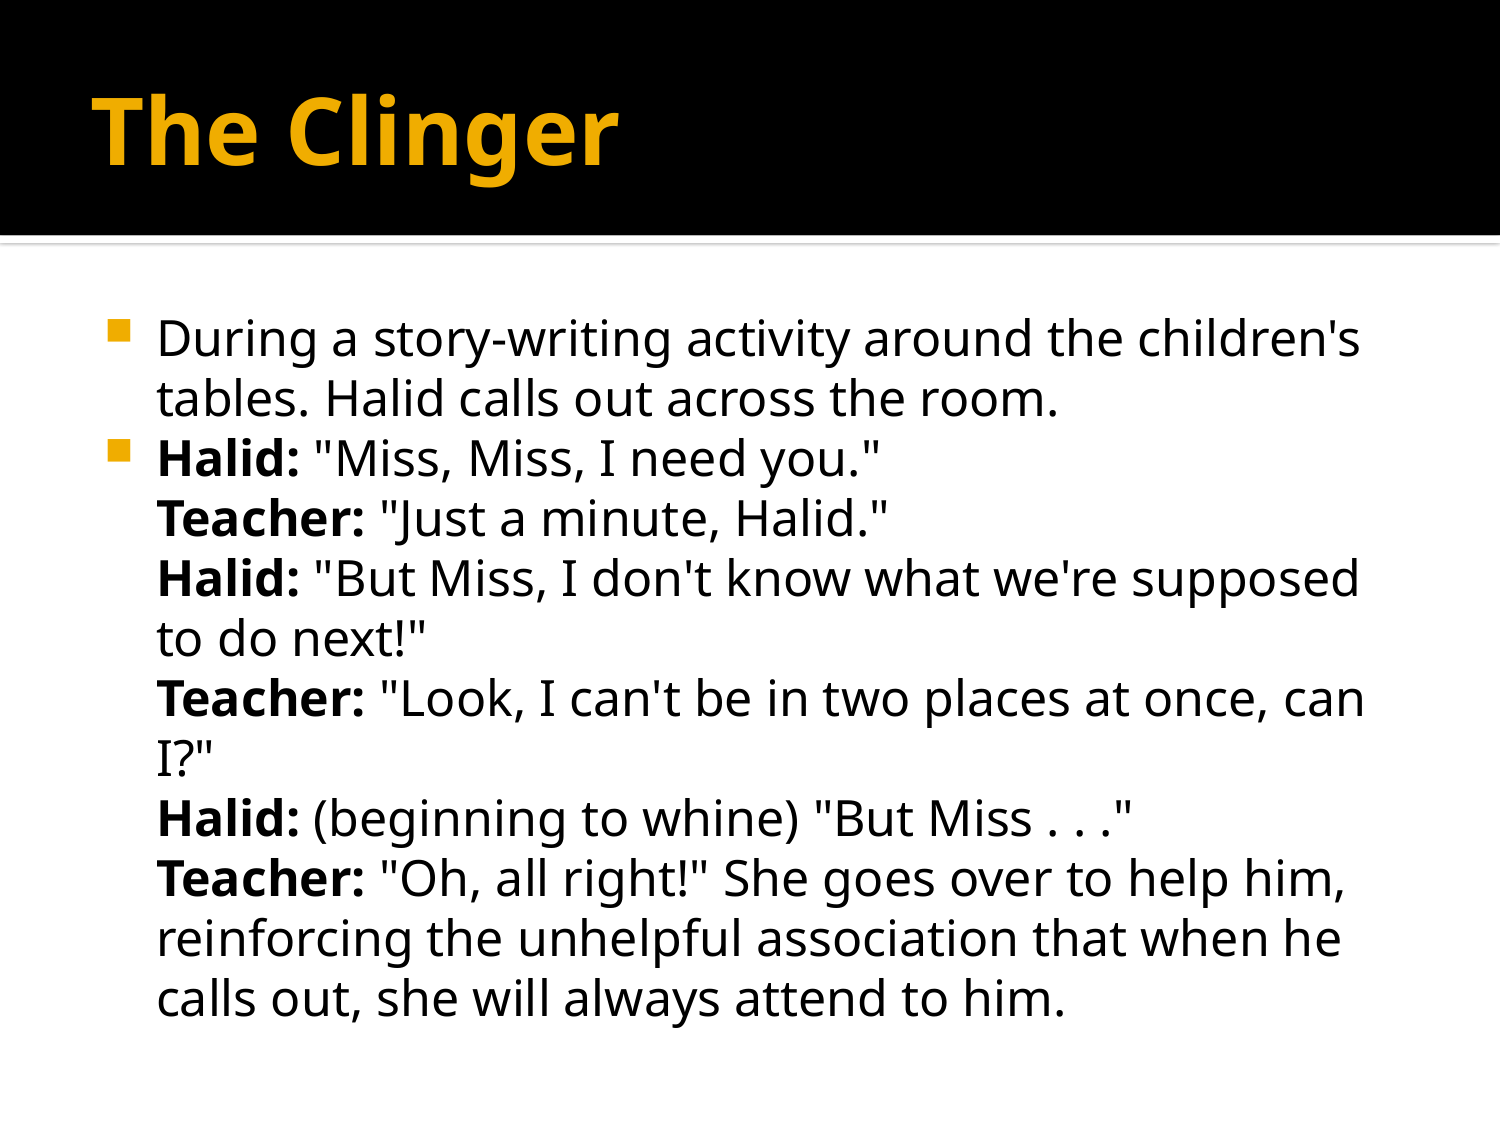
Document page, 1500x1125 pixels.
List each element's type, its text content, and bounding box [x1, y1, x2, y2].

title The Clinger [75, 25, 1425, 231]
list During a story-writing activity around the children's tables. Halid calls out across the room. Halid: "Miss, Miss, I need you." Teacher: "Just a minute, Halid." Halid: "But Miss, I don't know what we're supposed to do next!" Teacher: "Look, I can't be in two places at once, can I?" Halid: (beginning to whine) "But Miss . . ." Teacher: "Oh, all right!" She goes over to help him, reinforcing the unhelpful association that when he calls out, she will always attend to him. [75, 291, 1425, 1050]
